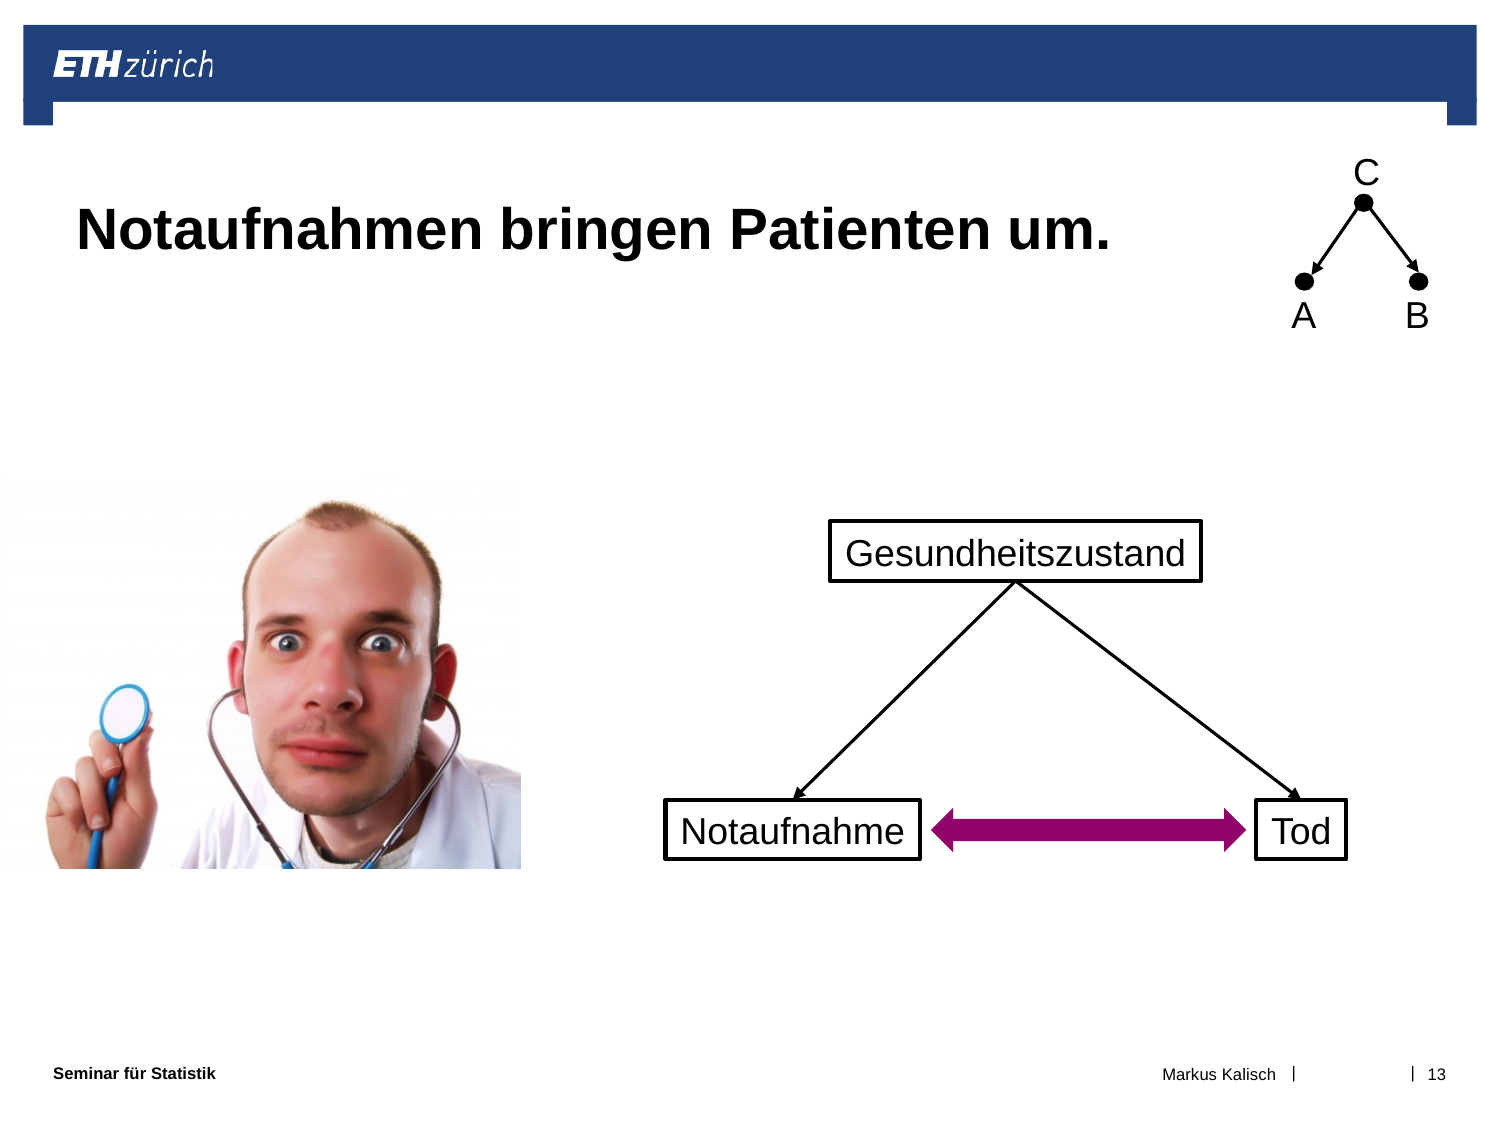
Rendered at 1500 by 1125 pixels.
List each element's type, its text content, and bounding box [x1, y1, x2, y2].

footer Markus Kalisch [750, 1034, 1277, 1112]
slide_number 13 [1415, 1034, 1459, 1112]
text_box Notaufnahme [663, 798, 922, 861]
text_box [792, 581, 1014, 800]
picture [2, 479, 521, 869]
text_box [1276, 139, 1446, 345]
text_box Gesundheitszustand [828, 519, 1203, 580]
text_box [928, 808, 1249, 855]
title Notaufnahmen bringen Patienten um. [53, 101, 1447, 262]
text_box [1015, 581, 1302, 800]
text_box Tod [1254, 798, 1348, 861]
